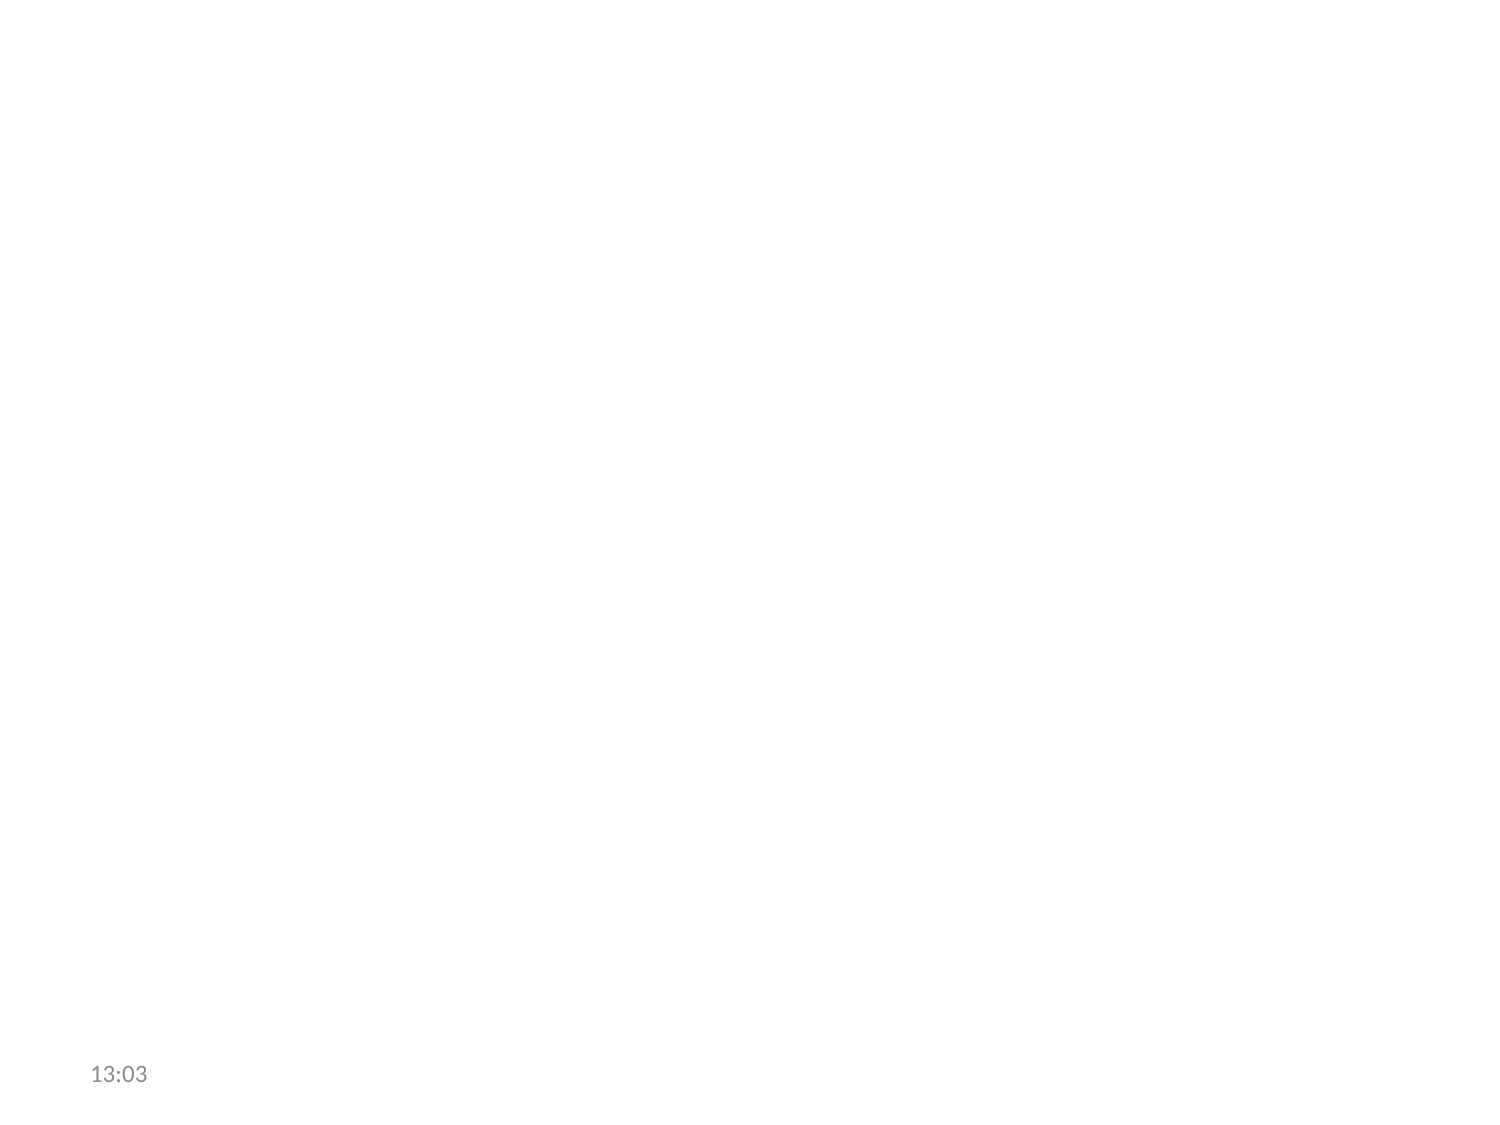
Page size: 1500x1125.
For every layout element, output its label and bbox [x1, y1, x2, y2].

slide_number [75, 1042, 425, 1103]
